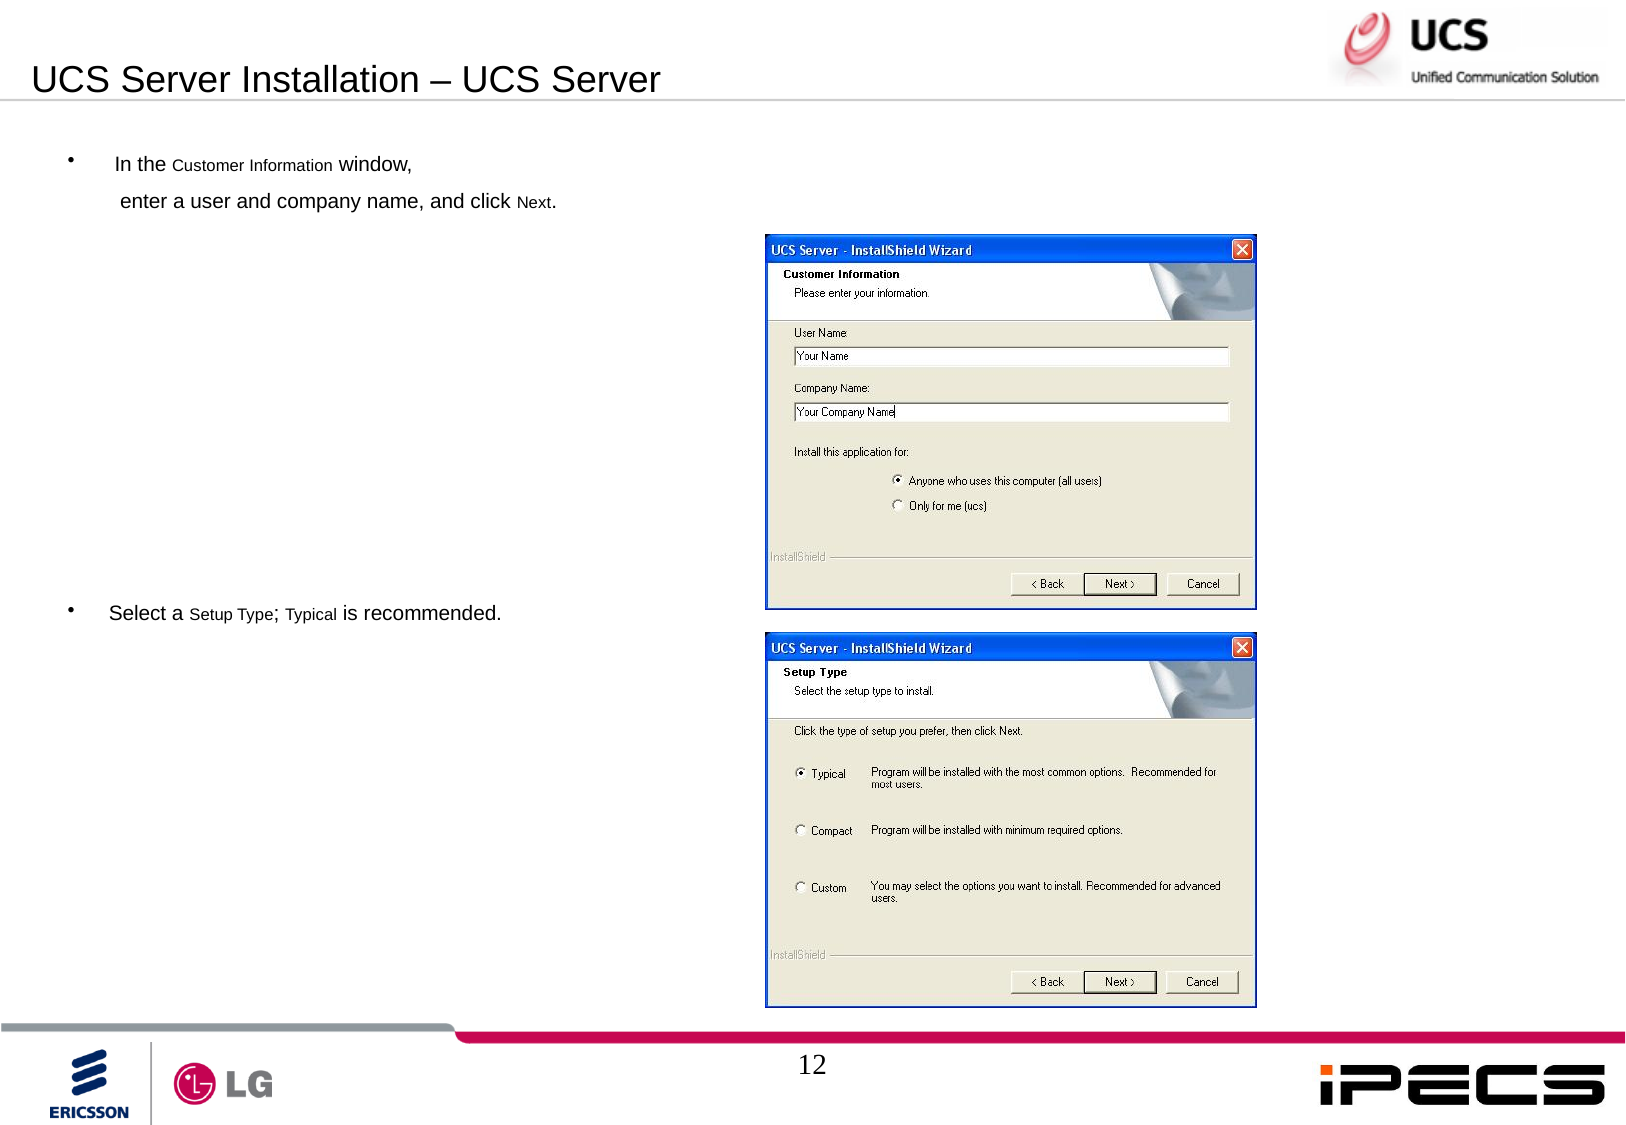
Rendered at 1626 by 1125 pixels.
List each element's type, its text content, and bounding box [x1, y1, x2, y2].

picture [0, 1022, 1626, 1125]
slide_number 12 [622, 1037, 1003, 1076]
picture [765, 632, 1257, 1008]
text_box UCS Server Installation – UCS Server [16, 24, 677, 108]
text_box In the Customer Information window, enter a user and company name, and click Next. Select a Setup Type; Typical is recommended. [50, 105, 1586, 707]
picture [1325, 7, 1618, 88]
picture [1312, 1051, 1611, 1116]
picture [765, 234, 1257, 610]
